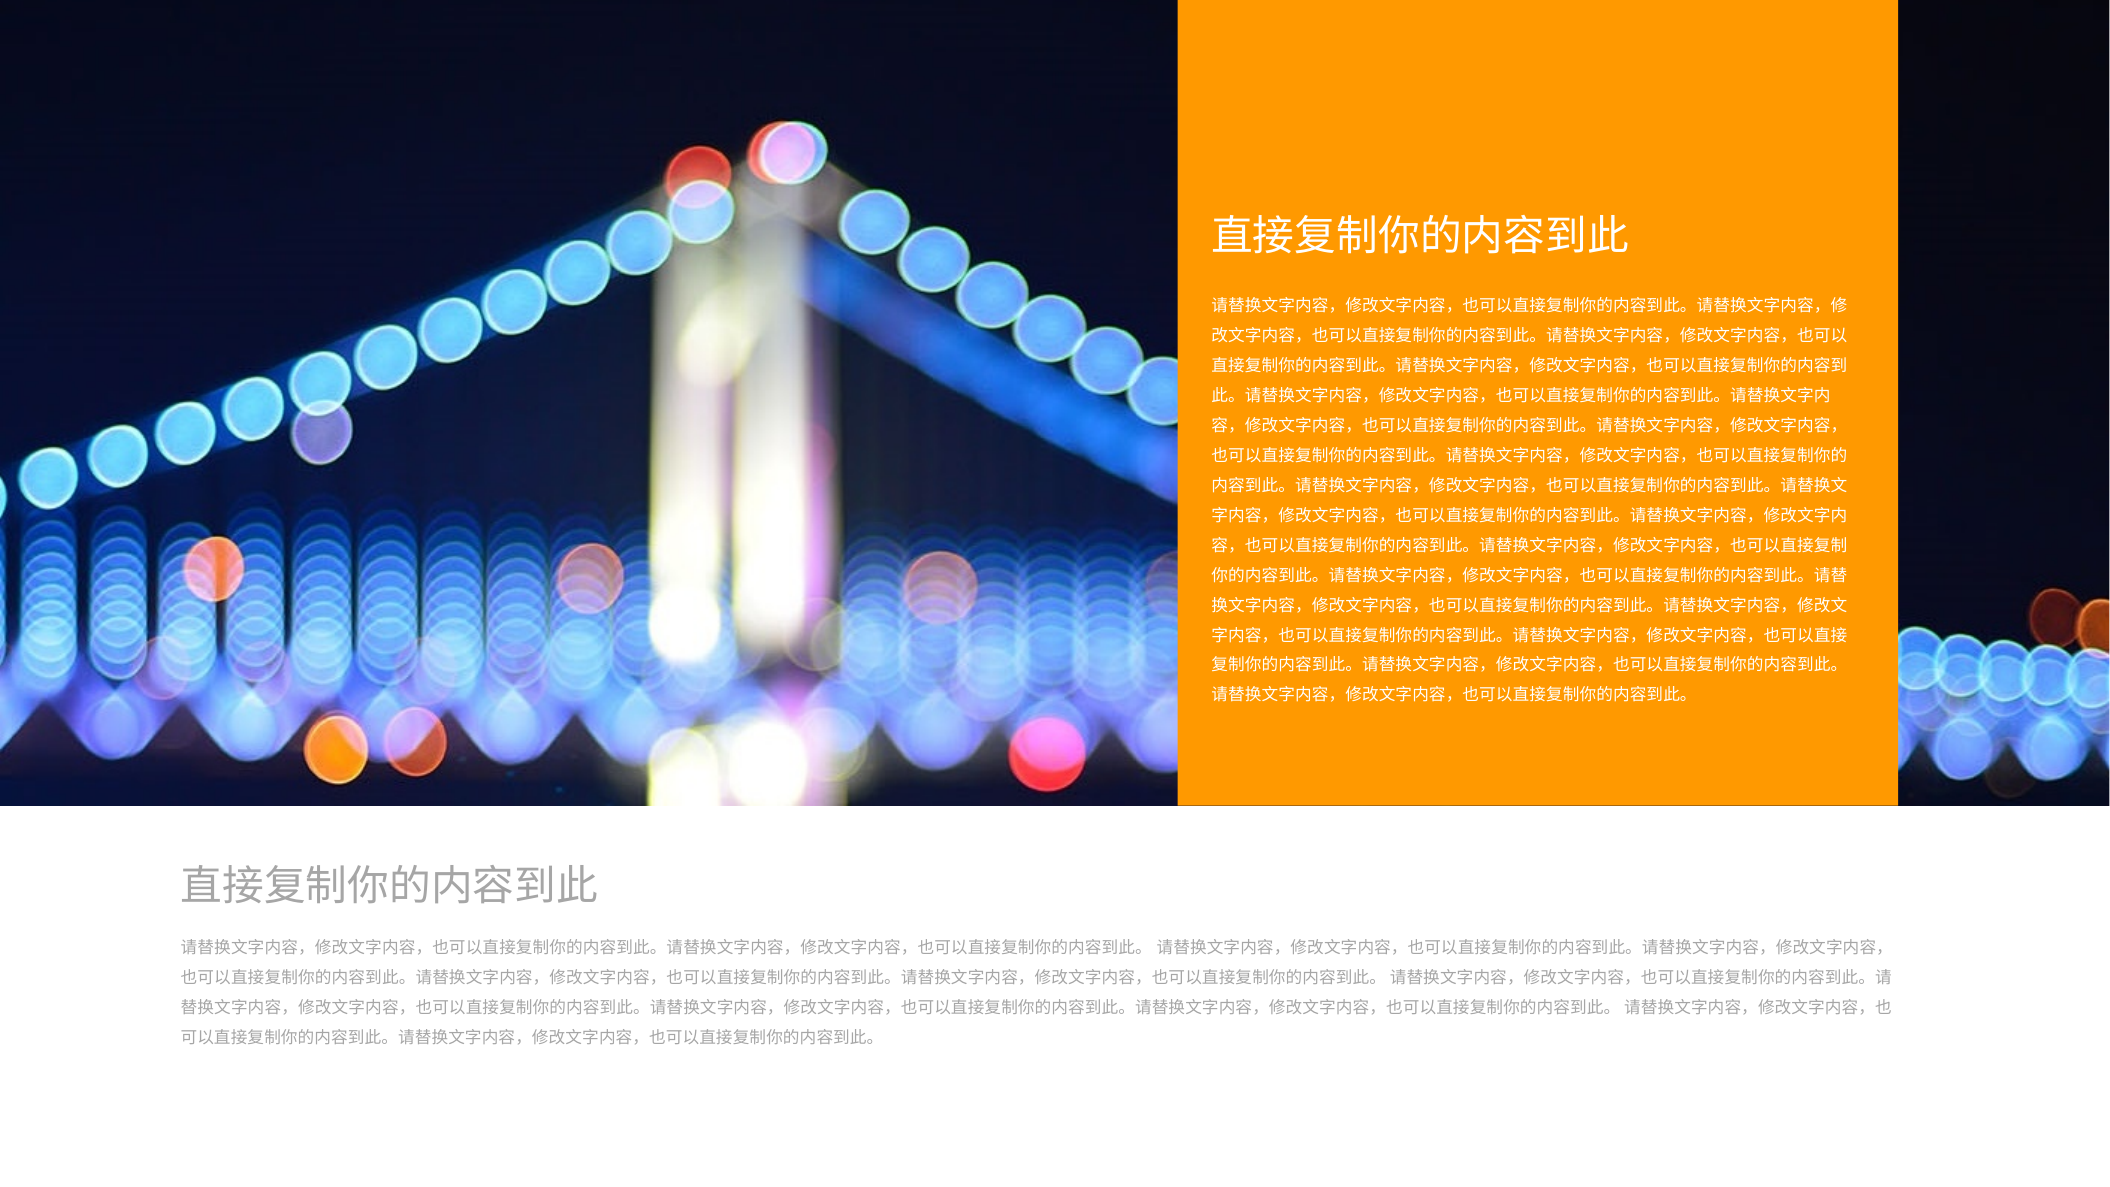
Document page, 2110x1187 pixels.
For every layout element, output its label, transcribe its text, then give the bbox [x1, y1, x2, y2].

text_box 直接复制你的内容到此 [1211, 208, 1693, 259]
text_box 请替换文字内容，修改文字内容，也可以直接复制你的内容到此。请替换文字内容，修改文字内容，也可以直接复制你的内容到此。 请替换文字内容，修改文字内容，也可以直接复制你的内容到此。请替换文字内容，修改文字内容，也可以直接复制你的内容到此。请替换文字内容，修改文字内容，也可以直接复制你的内容到此。请替换文字内容，修改文字内容，也可以直接复制你的内容到此。 请替换文字内容，修改文字内容，也可以直接复制你的内容到此。请替换文字内容，修改文字内容，也可以直接复制你的内容到此。请替换文字内容，修改文字内容，也可以直接复制你的内容到此。请替换文字内容，修改文字内容，也可以直接复制你的内容到此。 请替换文字内容，修改文字内容，也可以直接复制你的内容到此。请替换文字内容，修改文字内容，也可以直接复制你的内容到此。 [180, 927, 1894, 1048]
text_box [1899, 0, 2110, 807]
text_box [0, 0, 1177, 807]
text_box [1177, 0, 1899, 807]
text_box 直接复制你的内容到此 [180, 858, 618, 909]
text_box 请替换文字内容，修改文字内容，也可以直接复制你的内容到此。请替换文字内容，修改文字内容，也可以直接复制你的内容到此。请替换文字内容，修改文字内容，也可以直接复制你的内容到此。请替换文字内容，修改文字内容，也可以直接复制你的内容到此。请替换文字内容，修改文字内容，也可以直接复制你的内容到此。请替换文字内容，修改文字内容，也可以直接复制你的内容到此。请替换文字内容，修改文字内容，也可以直接复制你的内容到此。请替换文字内容，修改文字内容，也可以直接复制你的内容到此。请替换文字内容，修改文字内容，也可以直接复制你的内容到此。请替换文字内容，修改文字内容，也可以直接复制你的内容到此。请替换文字内容，修改文字内容，也可以直接复制你的内容到此。请替换文字内容，修改文字内容，也可以直接复制你的内容到此。请替换文字内容，修改文字内容，也可以直接复制你的内容到此。请替换文字内容，修改文字内容，也可以直接复制你的内容到此。请替换文字内容，修改文字内容，也可以直接复制你的内容到此。请替换文字内容，修改文字内容，也可以直接复制你的内容到此。请替换文字内容，修改文字内容，也可以直接复制你的内容到此。请替换文字内容，修改文字内容，也可以直接复制你的内容到此。 [1211, 285, 1865, 705]
